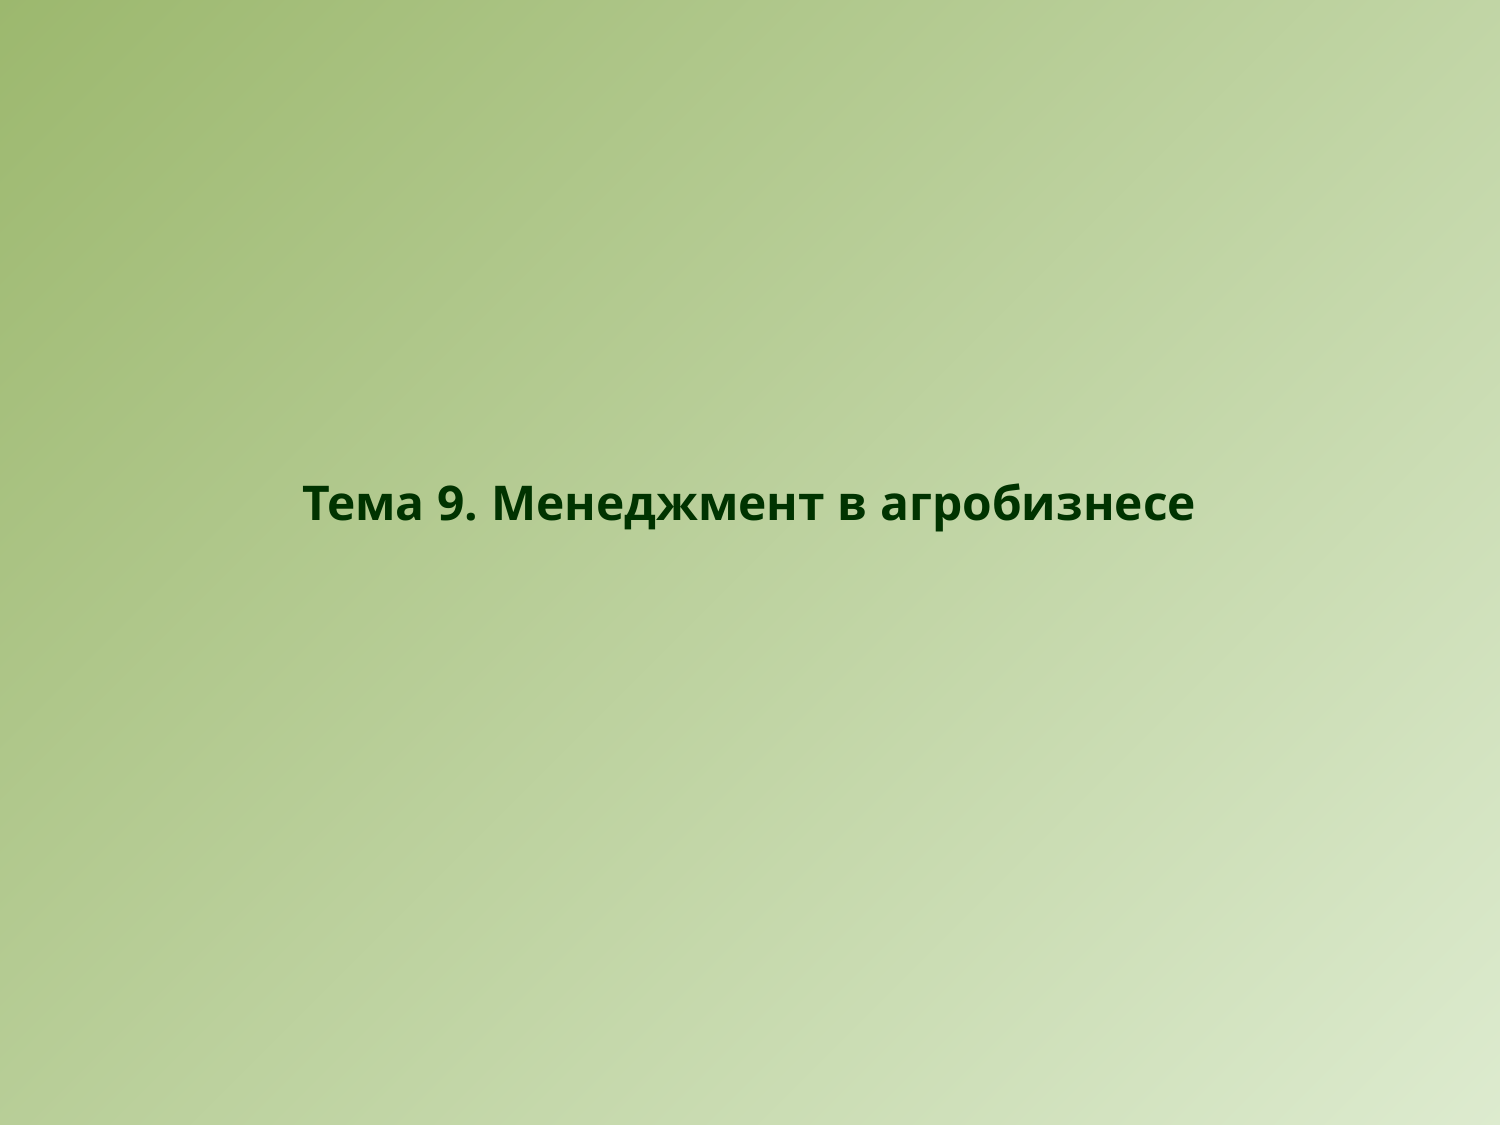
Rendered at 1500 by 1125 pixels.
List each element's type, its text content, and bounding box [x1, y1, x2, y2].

title Тема 9. Менеджмент в агробизнесе [112, 349, 1388, 591]
